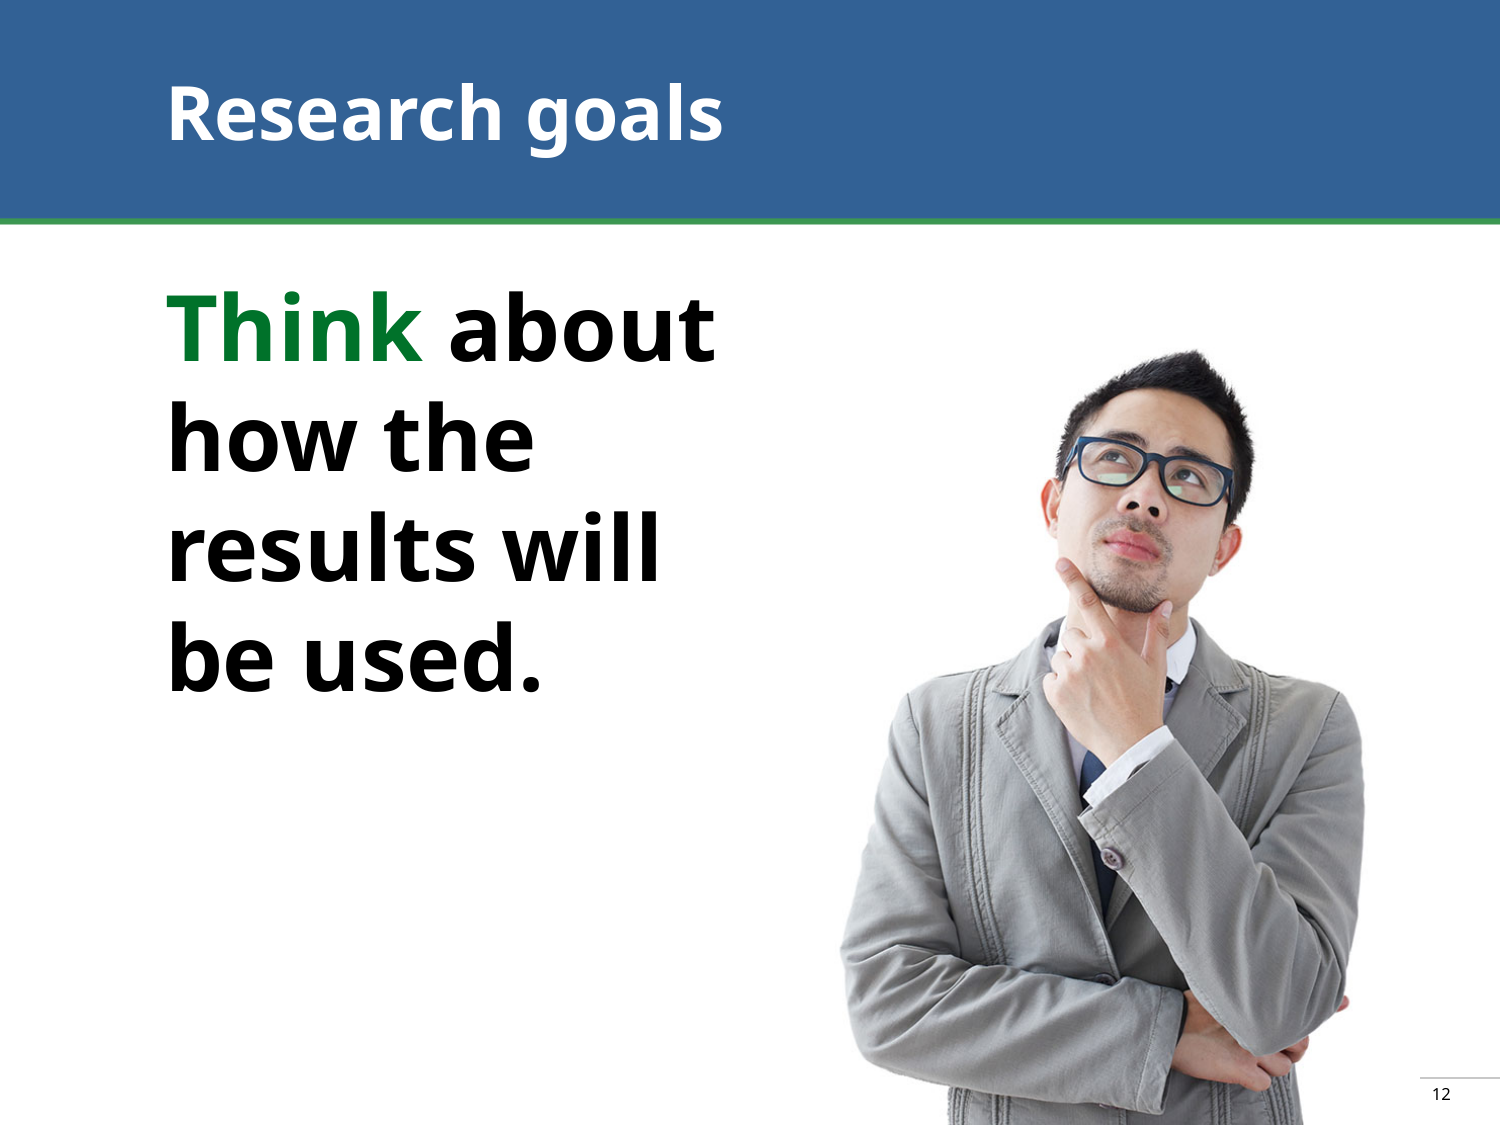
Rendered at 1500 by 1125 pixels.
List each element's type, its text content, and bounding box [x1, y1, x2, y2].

slide_number 12 [1431, 1085, 1458, 1106]
title Think about how the results will be used. [150, 262, 800, 938]
text_box Research goals [149, 0, 1350, 221]
picture [0, 0, 1500, 1125]
